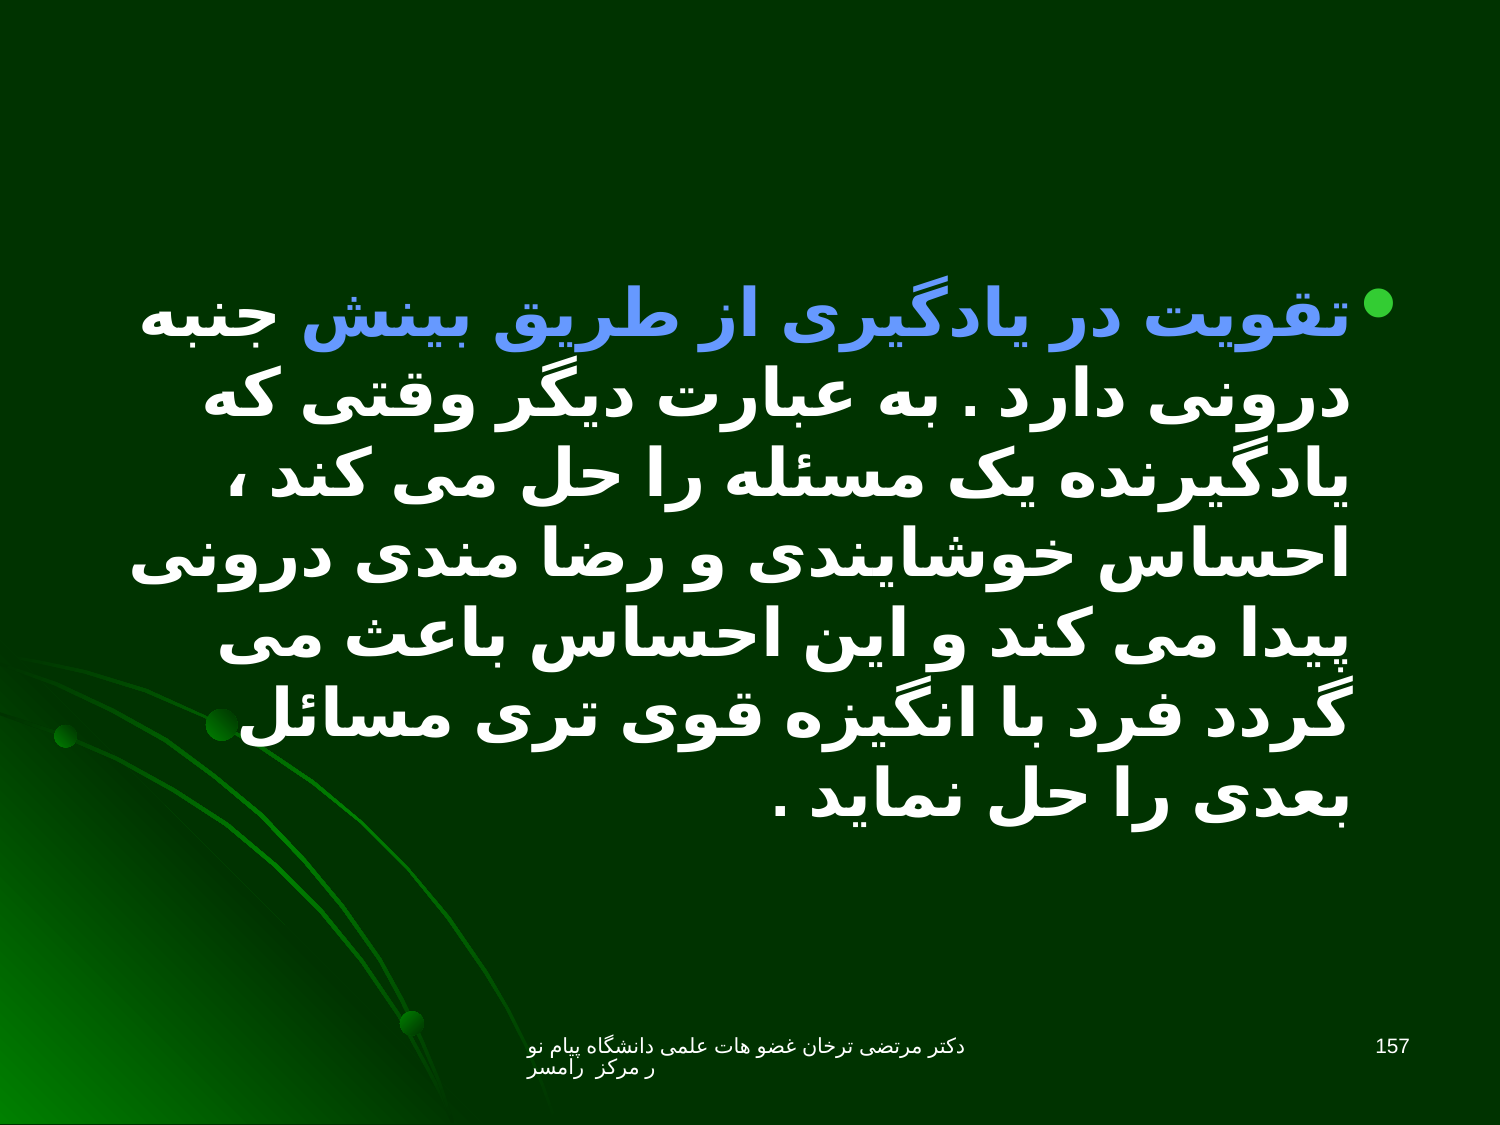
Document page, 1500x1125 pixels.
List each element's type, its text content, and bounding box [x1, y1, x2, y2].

list تقویت در یادگیری از طریق بینش جنبه درونی دارد . به عبارت دیگر وقتی که یادگیرنده یک مسئله را حل می کند ، احساس خوشایندی و رضا مندی درونی پیدا می کند و این احساس باعث می گردد فرد با انگیزه قوی تری مسائل بعدی را حل نماید . [74, 262, 1426, 1006]
slide_number 157 [1074, 1024, 1426, 1101]
footer دکتر مرتضی ترخان غضو هات علمی دانشگاه پیام نور مرکز رامسر [512, 1024, 988, 1101]
